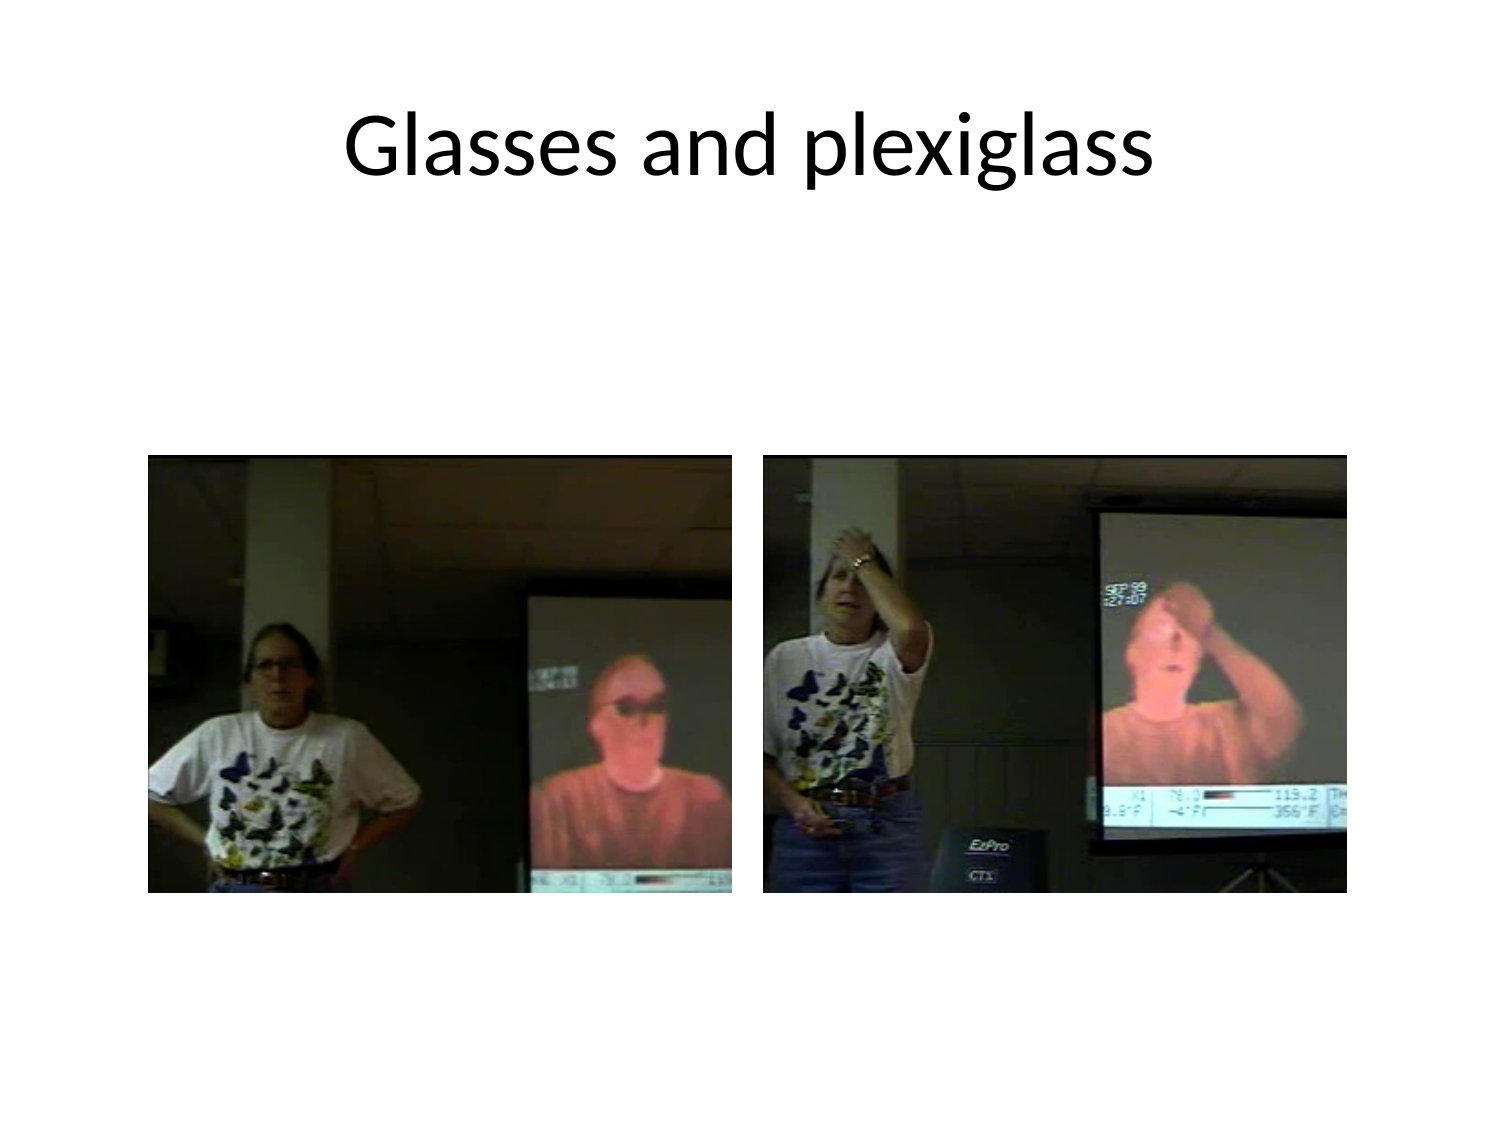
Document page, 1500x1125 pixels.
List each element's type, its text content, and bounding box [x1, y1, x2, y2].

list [762, 454, 1348, 894]
title Glasses and plexiglass [75, 45, 1425, 233]
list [147, 454, 733, 894]
